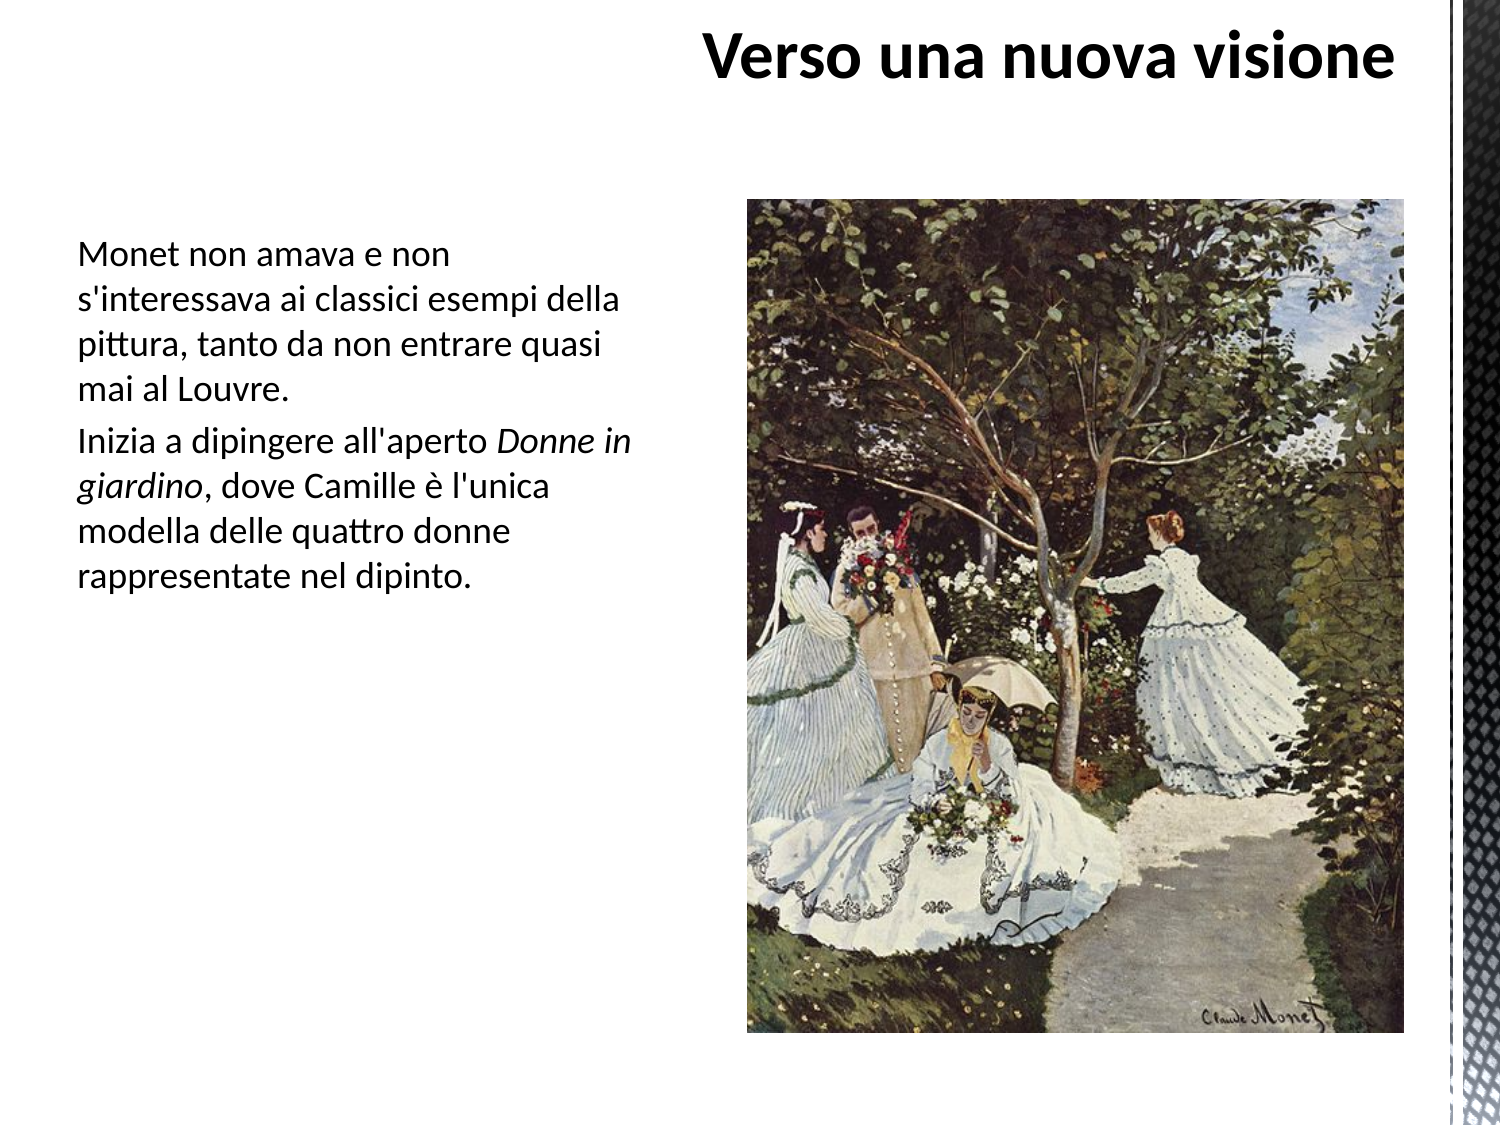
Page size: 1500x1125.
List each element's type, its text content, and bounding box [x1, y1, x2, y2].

picture [1447, 0, 1500, 1125]
title Verso una nuova visione [687, 0, 1425, 938]
picture [746, 199, 1404, 1034]
list Monet non amava e non s'interessava ai classici esempi della pittura, tanto da non entrare quasi mai al Louvre. Inizia a dipingere all'aperto Donne in giardino, dove Camille è l'unica modella delle quattro donne rappresentate nel dipinto. [62, 75, 663, 1013]
